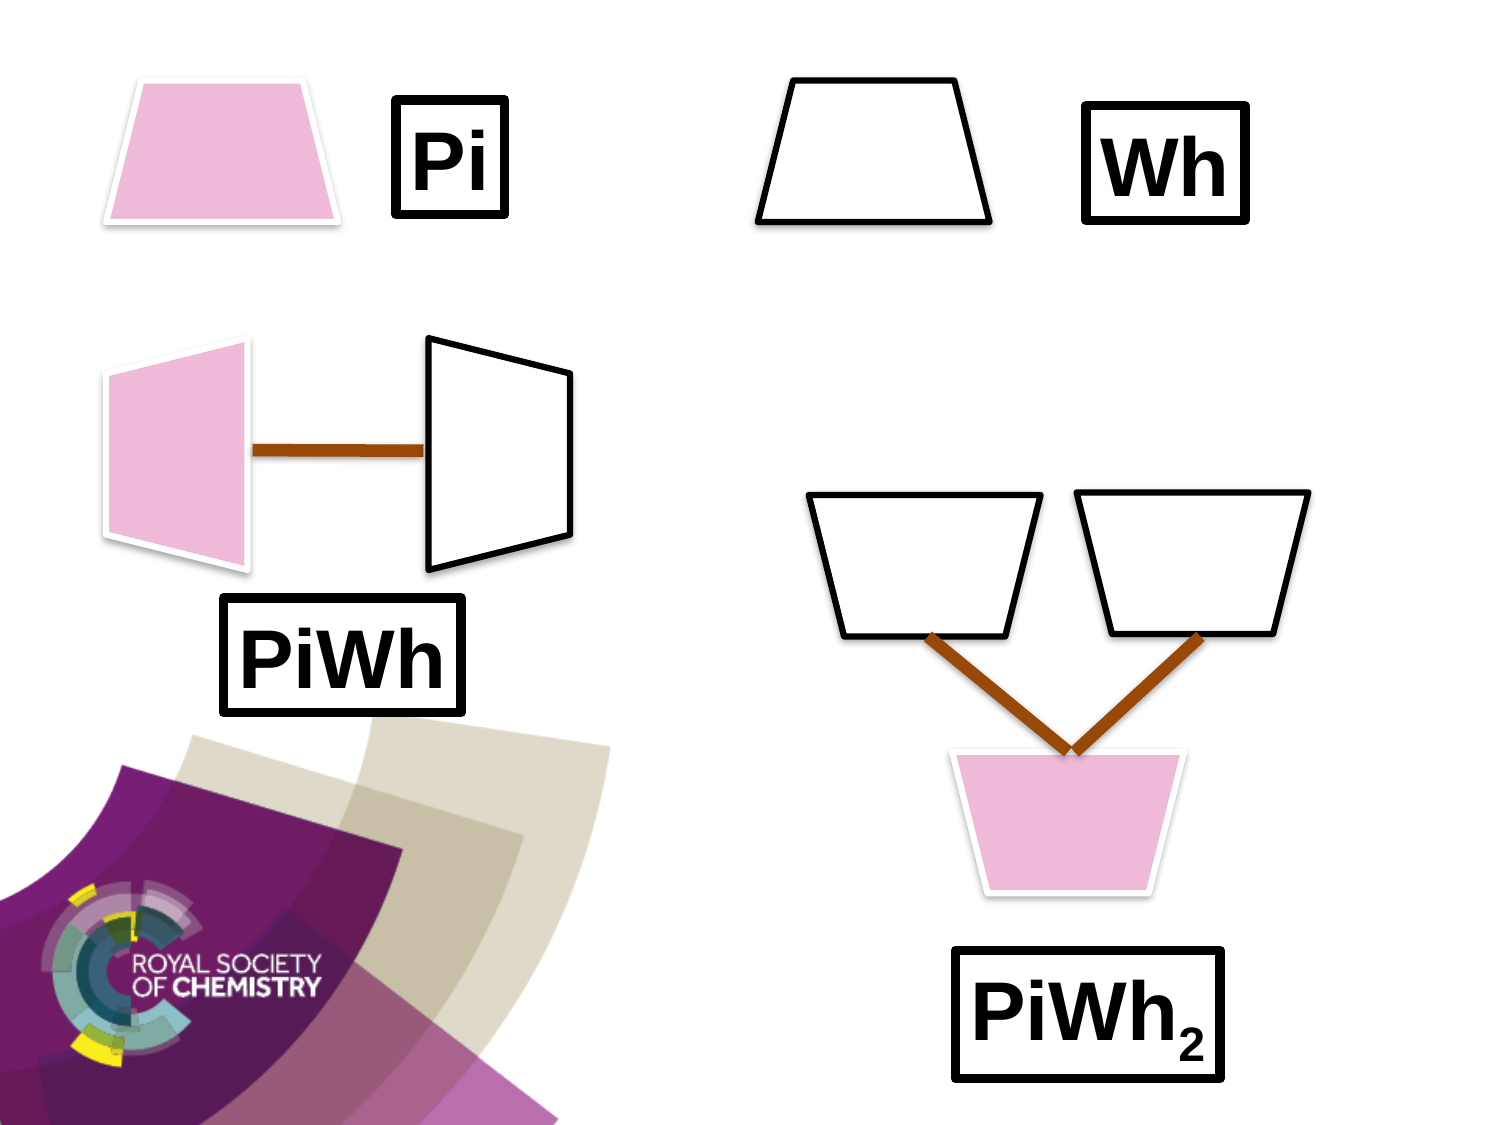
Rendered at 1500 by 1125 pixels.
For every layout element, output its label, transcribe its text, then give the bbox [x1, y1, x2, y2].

text_box [757, 80, 990, 223]
text_box [808, 494, 1041, 637]
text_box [1074, 636, 1201, 753]
text_box Wh [1085, 105, 1245, 221]
text_box PiWh [223, 597, 461, 713]
text_box PiWh2 [955, 950, 1220, 1079]
text_box [428, 338, 570, 571]
text_box [1076, 492, 1309, 634]
text_box [105, 79, 339, 223]
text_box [927, 636, 1069, 752]
text_box [953, 760, 1183, 894]
picture [0, 3, 1500, 1125]
text_box Pi [396, 99, 505, 215]
text_box [105, 337, 249, 571]
